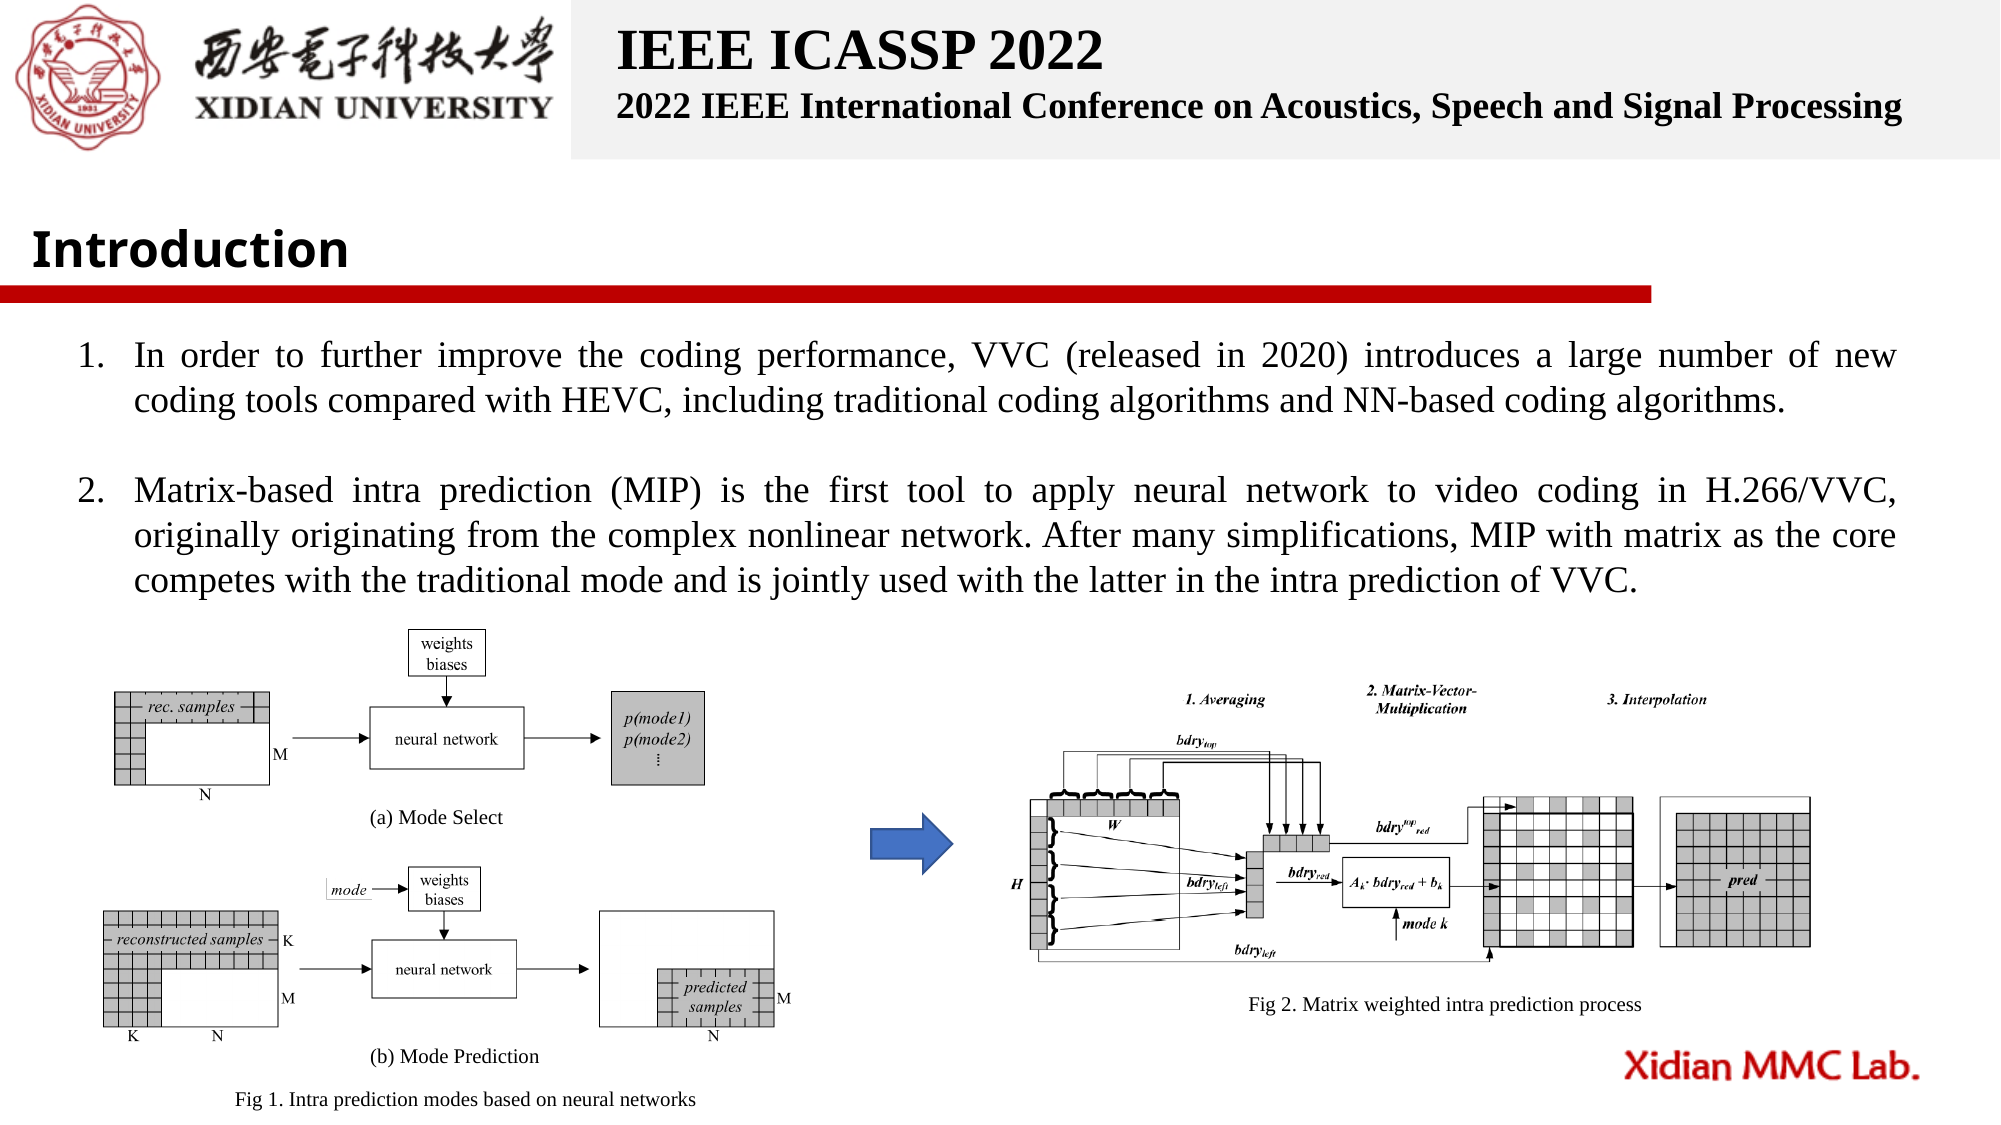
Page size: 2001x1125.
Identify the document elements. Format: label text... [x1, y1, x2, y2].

picture [1611, 1036, 1926, 1094]
picture [114, 626, 705, 815]
picture [103, 864, 801, 1055]
picture [991, 659, 1835, 970]
text_box Fig 1. Intra prediction modes based on neural networks [220, 1078, 805, 1119]
text_box IEEE ICASSP 2022 2022 IEEE International Conference on Acoustics, Speech and Signal Processing [601, 3, 2000, 134]
text_box Fig 2. Matrix weighted intra prediction process [1233, 983, 1819, 1023]
text_box (a) Mode Select [355, 815, 532, 837]
picture [0, 0, 571, 160]
text_box (b) Mode Prediction [355, 1055, 557, 1075]
text_box Introduction [18, 209, 779, 285]
text_box [0, 284, 1652, 304]
text_box In order to further improve the coding performance, VVC (released in 2020) introduces a large number of new coding tools compared with HEVC, including traditional coding algorithms and NN-based coding algorithms. Matrix-based intra prediction (MIP) is the first tool to apply neural network to video coding in H.266/VVC, originally originating from the complex nonlinear network. After many simplifications, MIP with matrix as the core competes with the traditional mode and is jointly used with the latter in the intra prediction of VVC. [62, 322, 1915, 698]
text_box [571, 0, 2000, 160]
text_box [870, 812, 954, 876]
